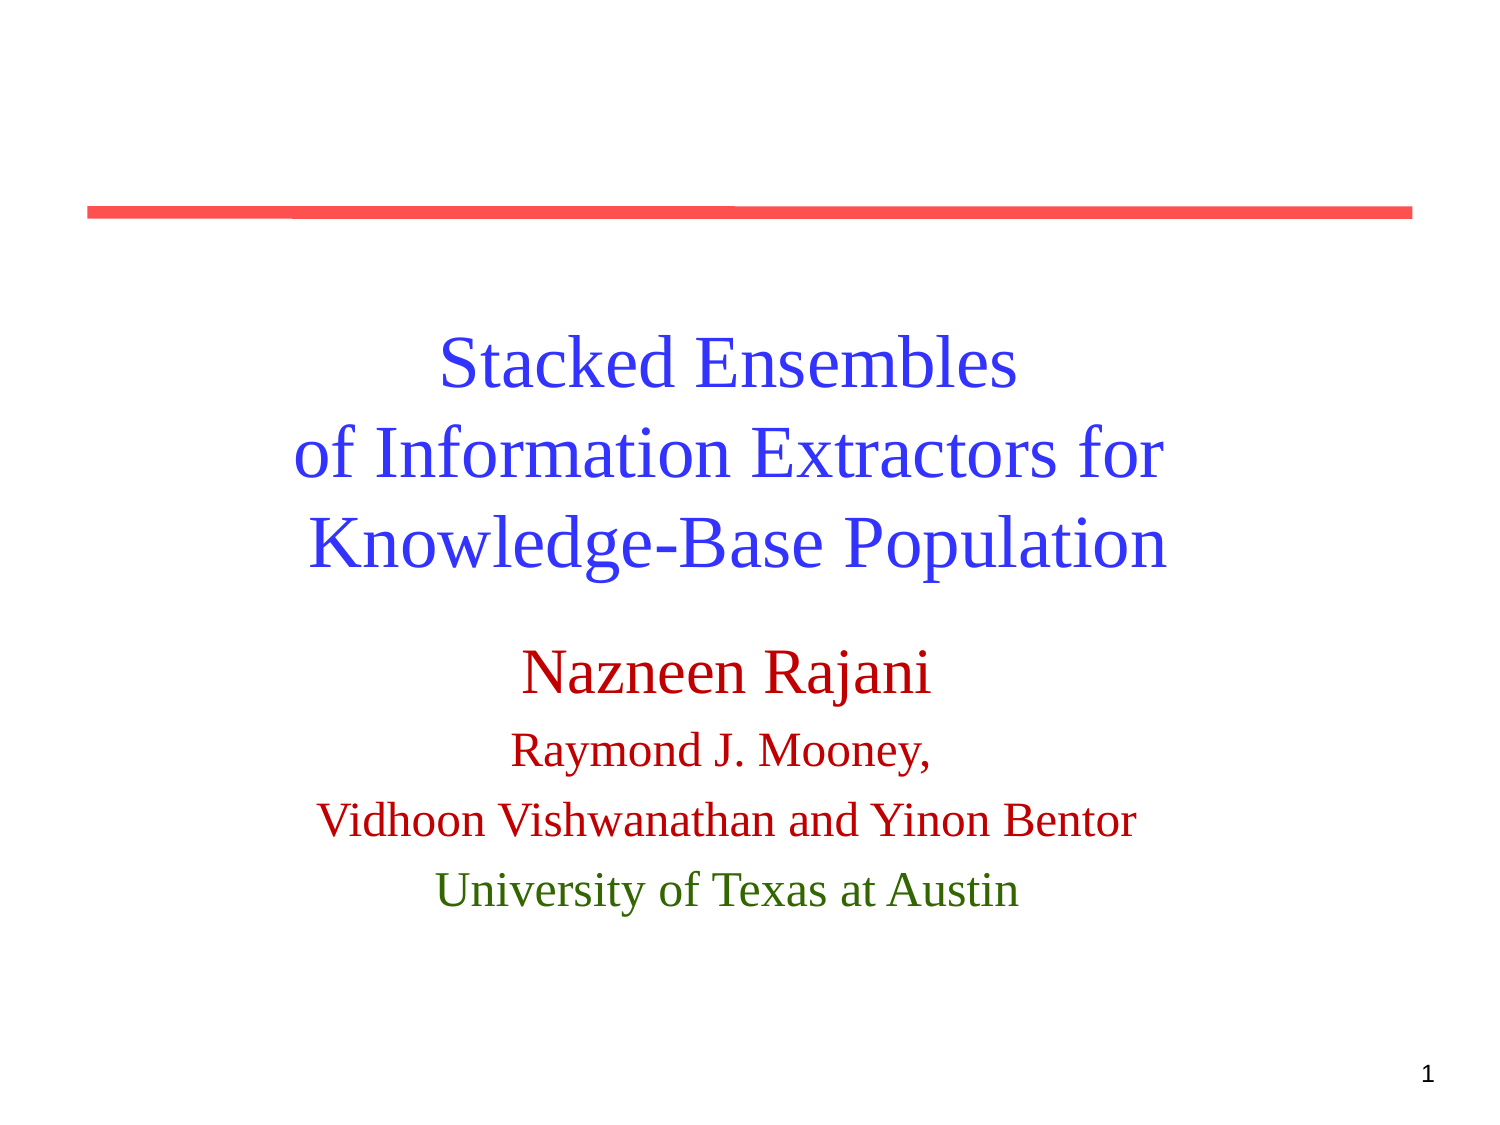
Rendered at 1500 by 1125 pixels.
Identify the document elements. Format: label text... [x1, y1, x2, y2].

list Nazneen Rajani Raymond J. Mooney, Vidhoon Vishwanathan and Yinon Bentor University of Texas at Austin [89, 628, 1365, 917]
title Stacked Ensembles of Information Extractors for Knowledge-Base Population [89, 326, 1388, 568]
slide_number 1 [1137, 1049, 1451, 1125]
